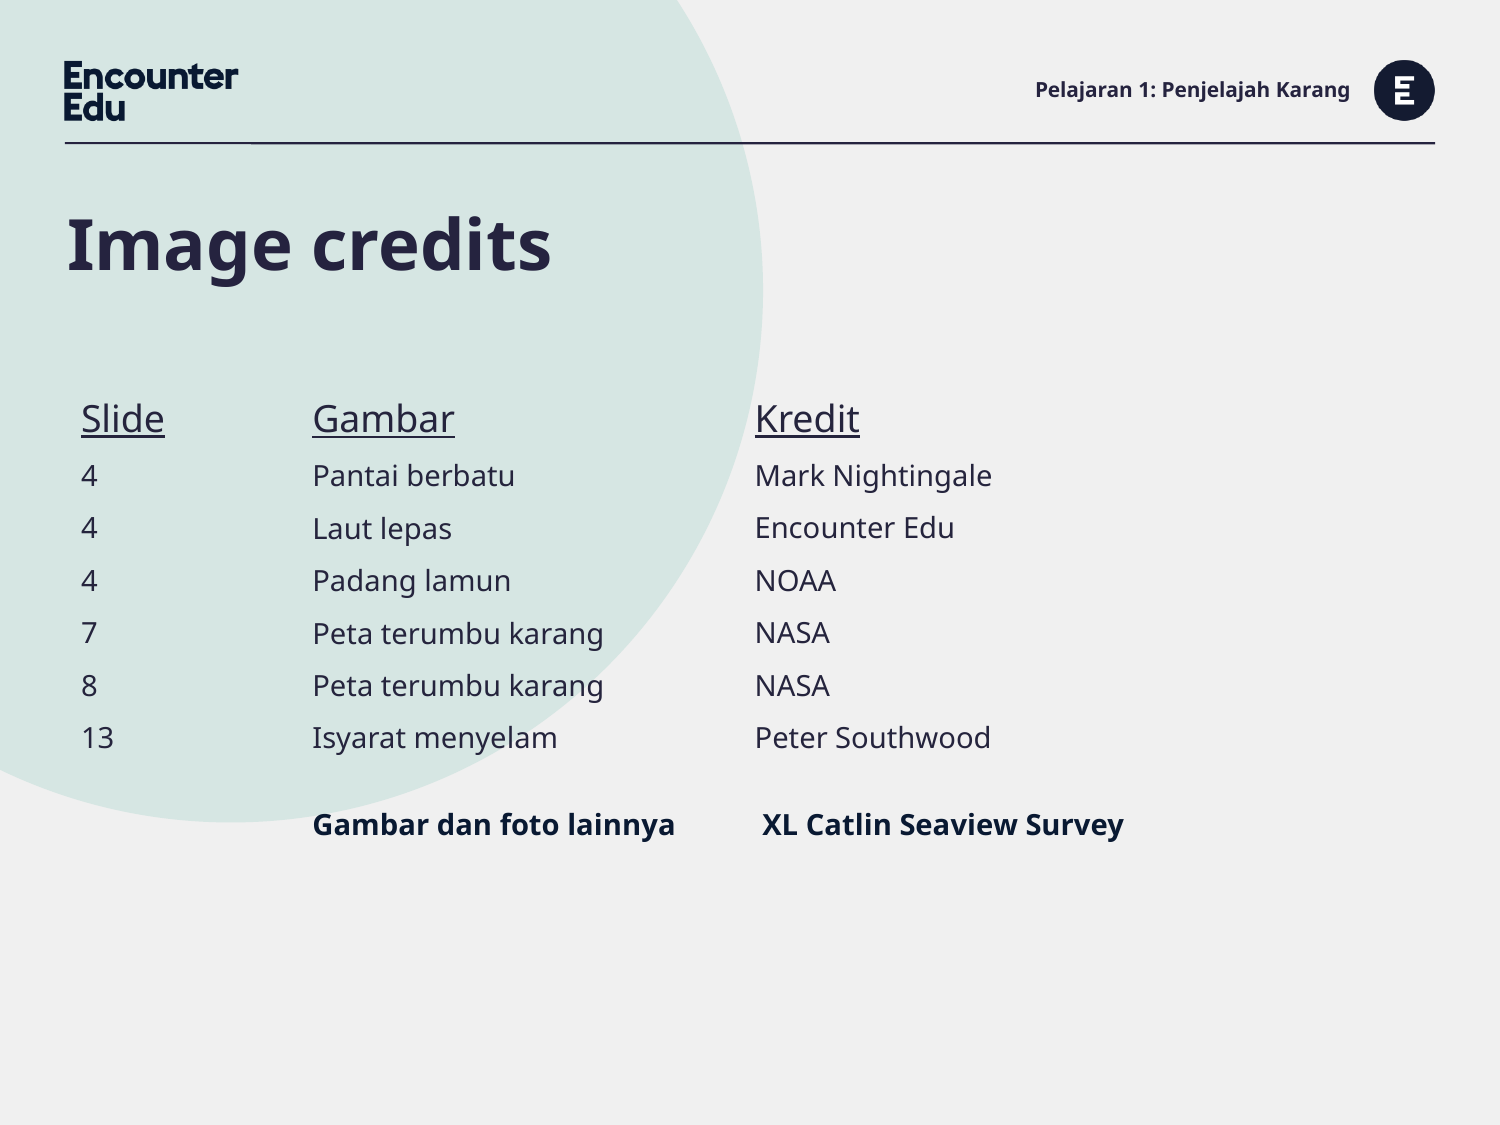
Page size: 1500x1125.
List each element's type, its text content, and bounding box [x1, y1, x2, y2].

title Pelajaran 1: Penjelajah Karang [749, 67, 1359, 114]
picture [1372, 58, 1436, 122]
text_box Gambar dan foto lainnya XL Catlin Seaview Survey [304, 798, 1181, 849]
text_box Gambar Pantai berbatu Laut lepas Padang lamun Peta terumbu karang Peta terumbu karang Isyarat menyelam [304, 365, 719, 763]
text_box Kredit Mark Nightingale Encounter Edu NOAA NASA NASA Peter Southwood [747, 364, 1161, 762]
picture [60, 59, 243, 122]
text_box Slide 4 4 4 7 8 13 [73, 364, 293, 762]
